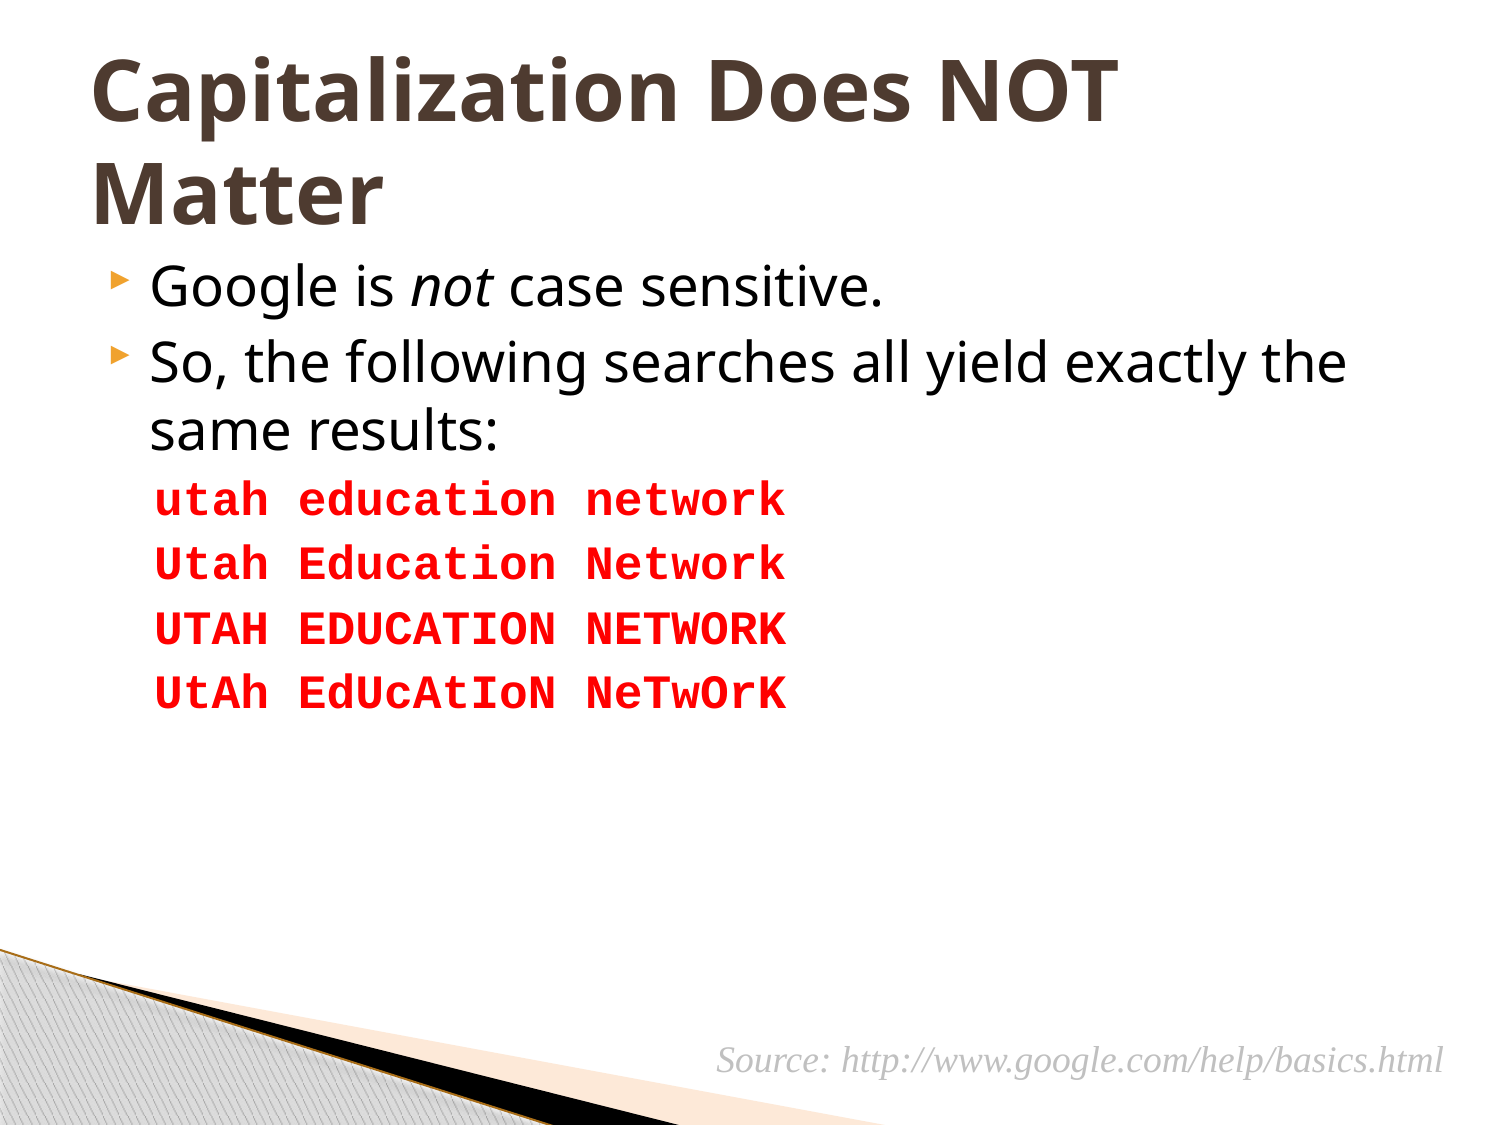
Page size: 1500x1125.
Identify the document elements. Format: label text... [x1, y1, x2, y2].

text_box Source: http://www.google.com/help/basics.html [701, 1027, 1460, 1087]
title Capitalization Does NOT Matter [75, 45, 1425, 233]
list Google is not case sensitive. So, the following searches all yield exactly the same results: utah education network Utah Education Network UTAH EDUCATION NETWORK UtAh EdUcAtIoN NeTwOrK [75, 243, 1425, 986]
